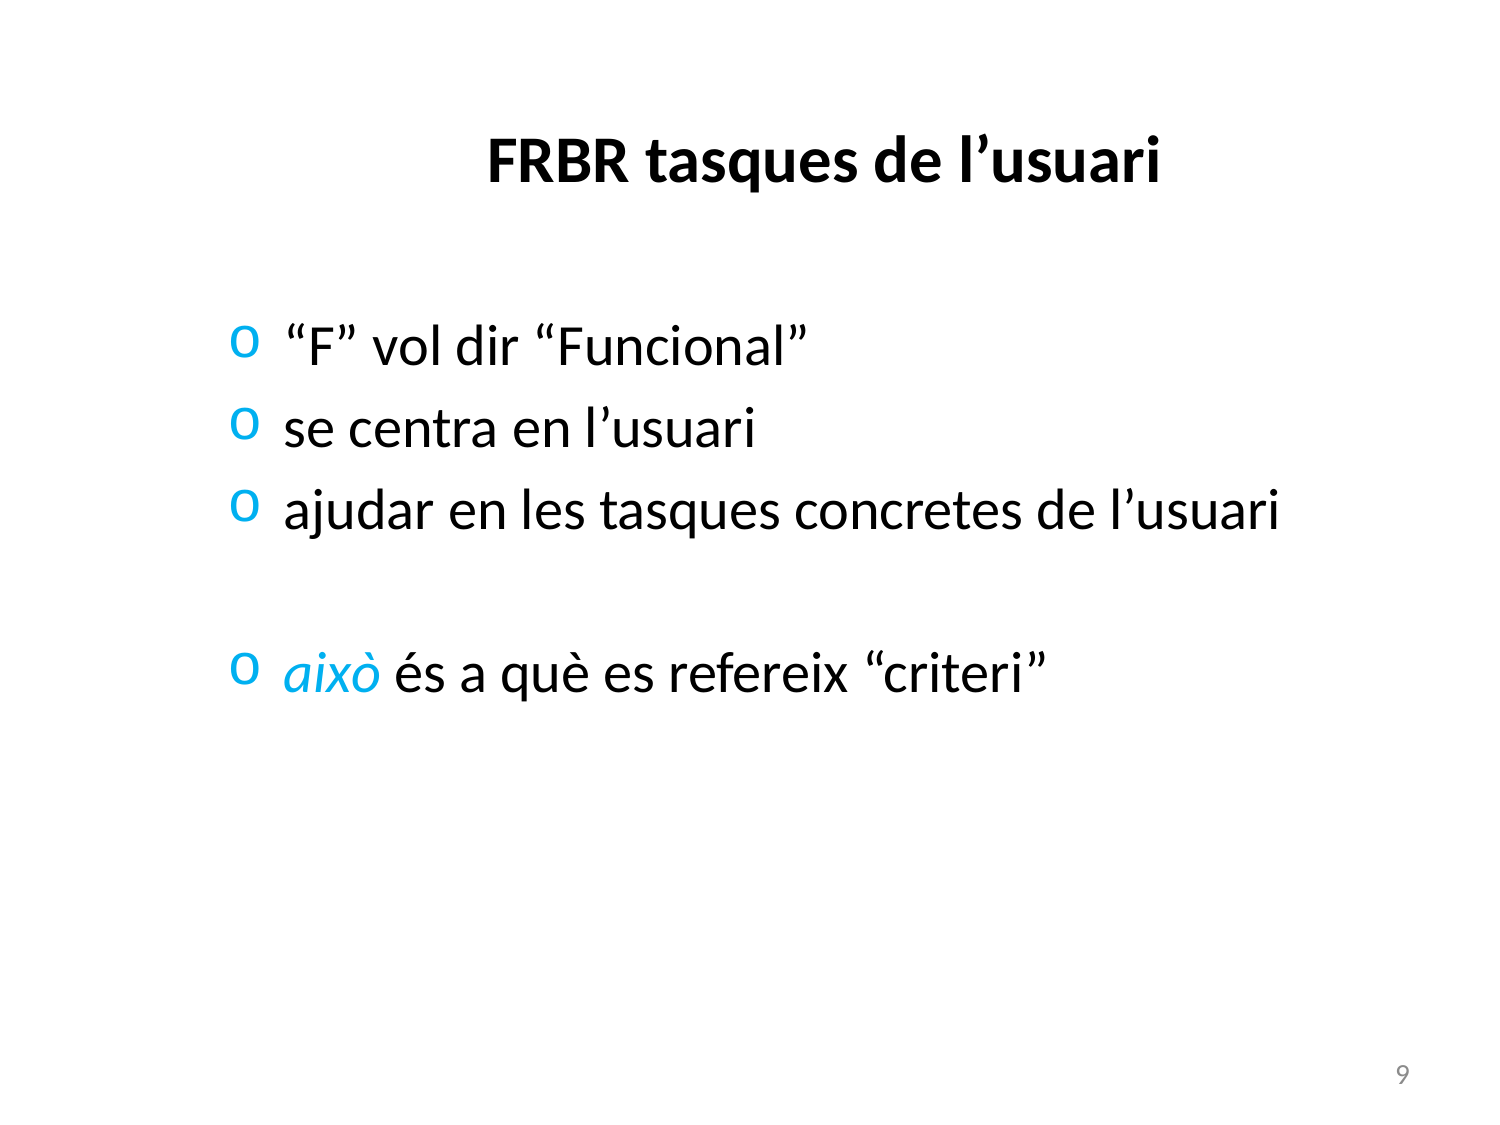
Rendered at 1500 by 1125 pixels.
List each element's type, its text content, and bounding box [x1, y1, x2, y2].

list “F” vol dir “Funcional” se centra en l’usuari ajudar en les tasques concretes de l’usuari això és a què es refereix “criteri” [212, 299, 1413, 1063]
title FRBR tasques de l’usuari [225, 62, 1425, 250]
slide_number 9 [1074, 1042, 1425, 1103]
